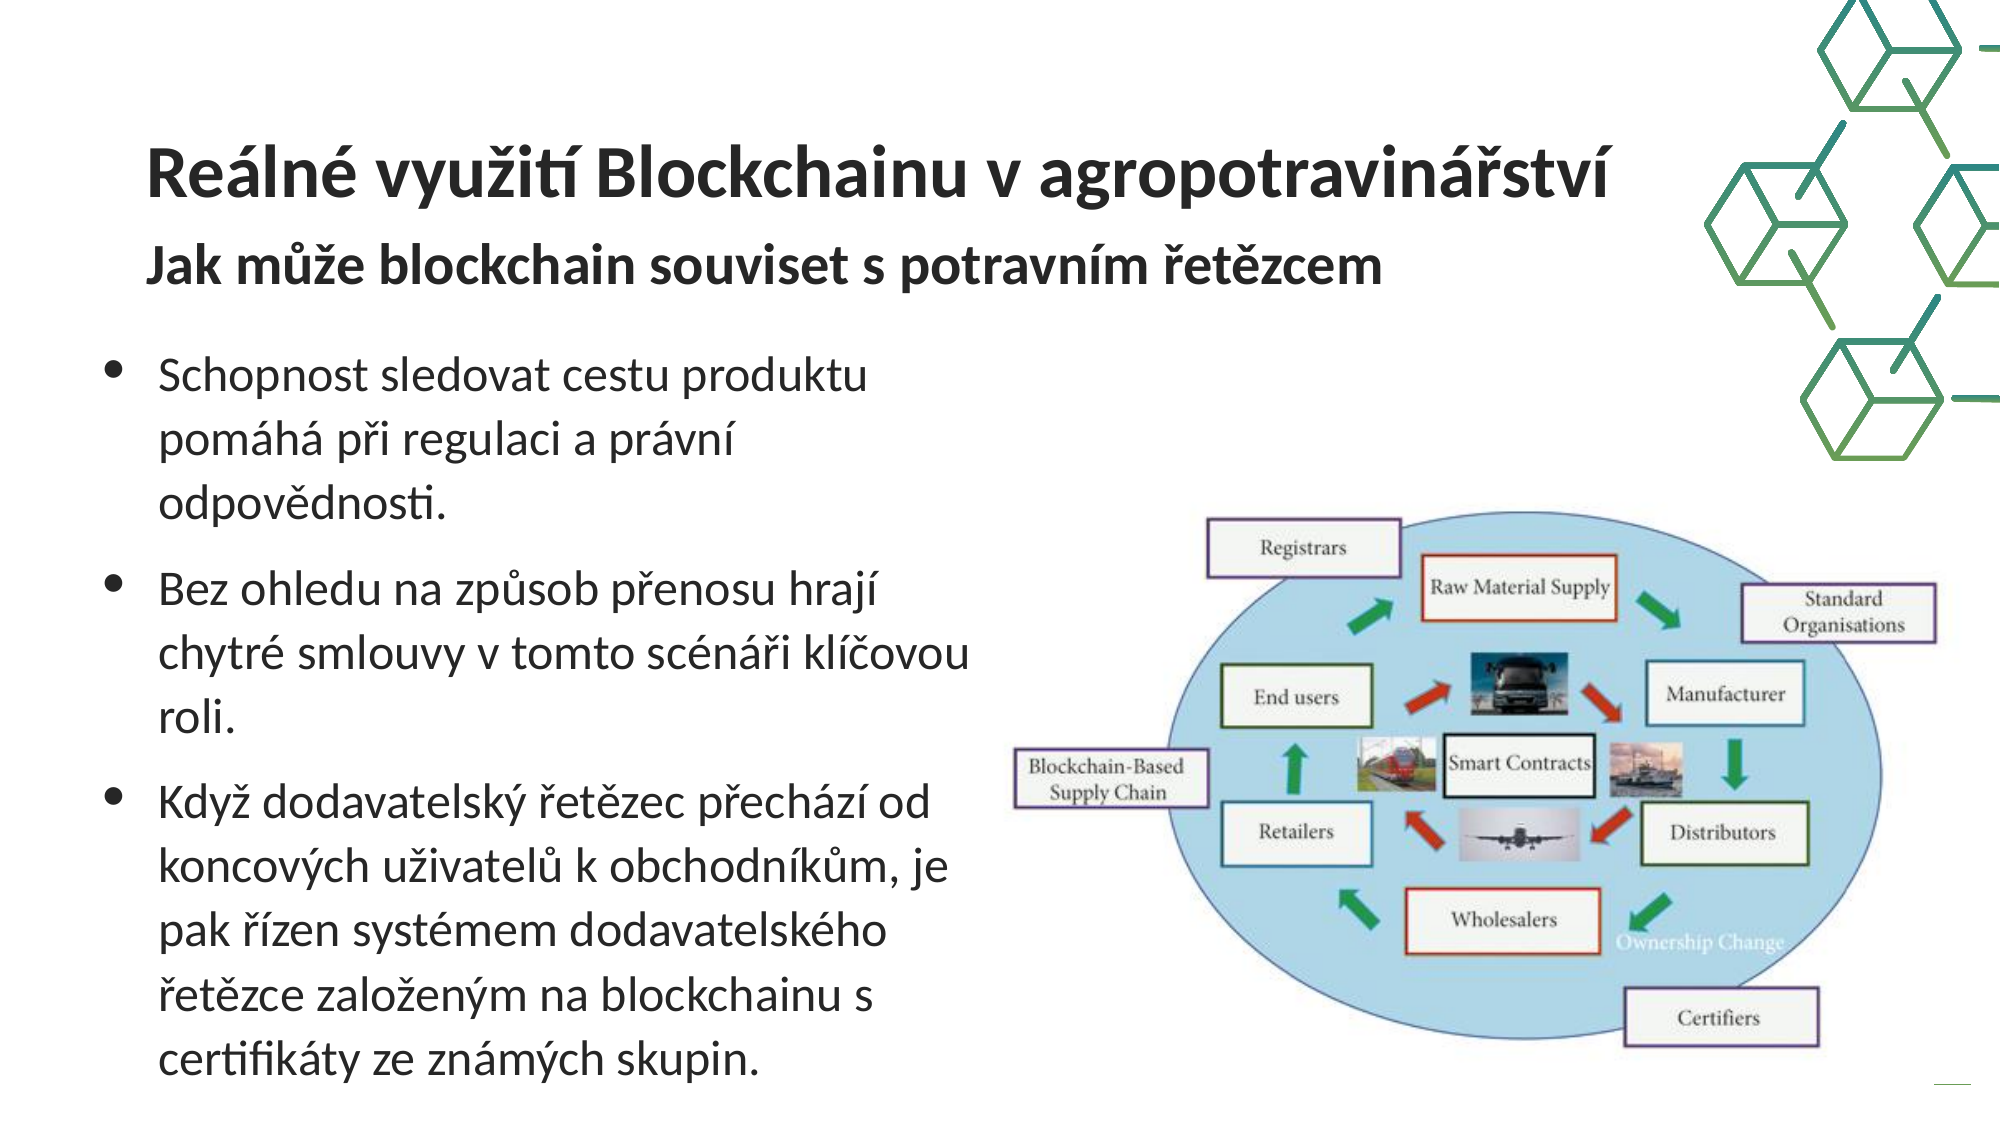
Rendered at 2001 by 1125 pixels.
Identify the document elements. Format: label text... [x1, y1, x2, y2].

list Schopnost sledovat cestu produktu pomáhá při regulaci a právní odpovědnosti. Bez ohledu na způsob přenosu hrají chytré smlouvy v tomto scénáři klíčovou roli. Když dodavatelský řetězec přechází od koncových uživatelů k obchodníkům, je pak řízen systémem dodavatelského řetězce založeným na blockchainu s certifikáty ze známých skupin. [86, 329, 1025, 1100]
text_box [1703, 0, 2000, 462]
picture [978, 476, 1973, 1084]
list Reálné využití Blockchainu v agropotravinářství Jak může blockchain souviset s potravním řetězcem [130, 124, 1698, 337]
